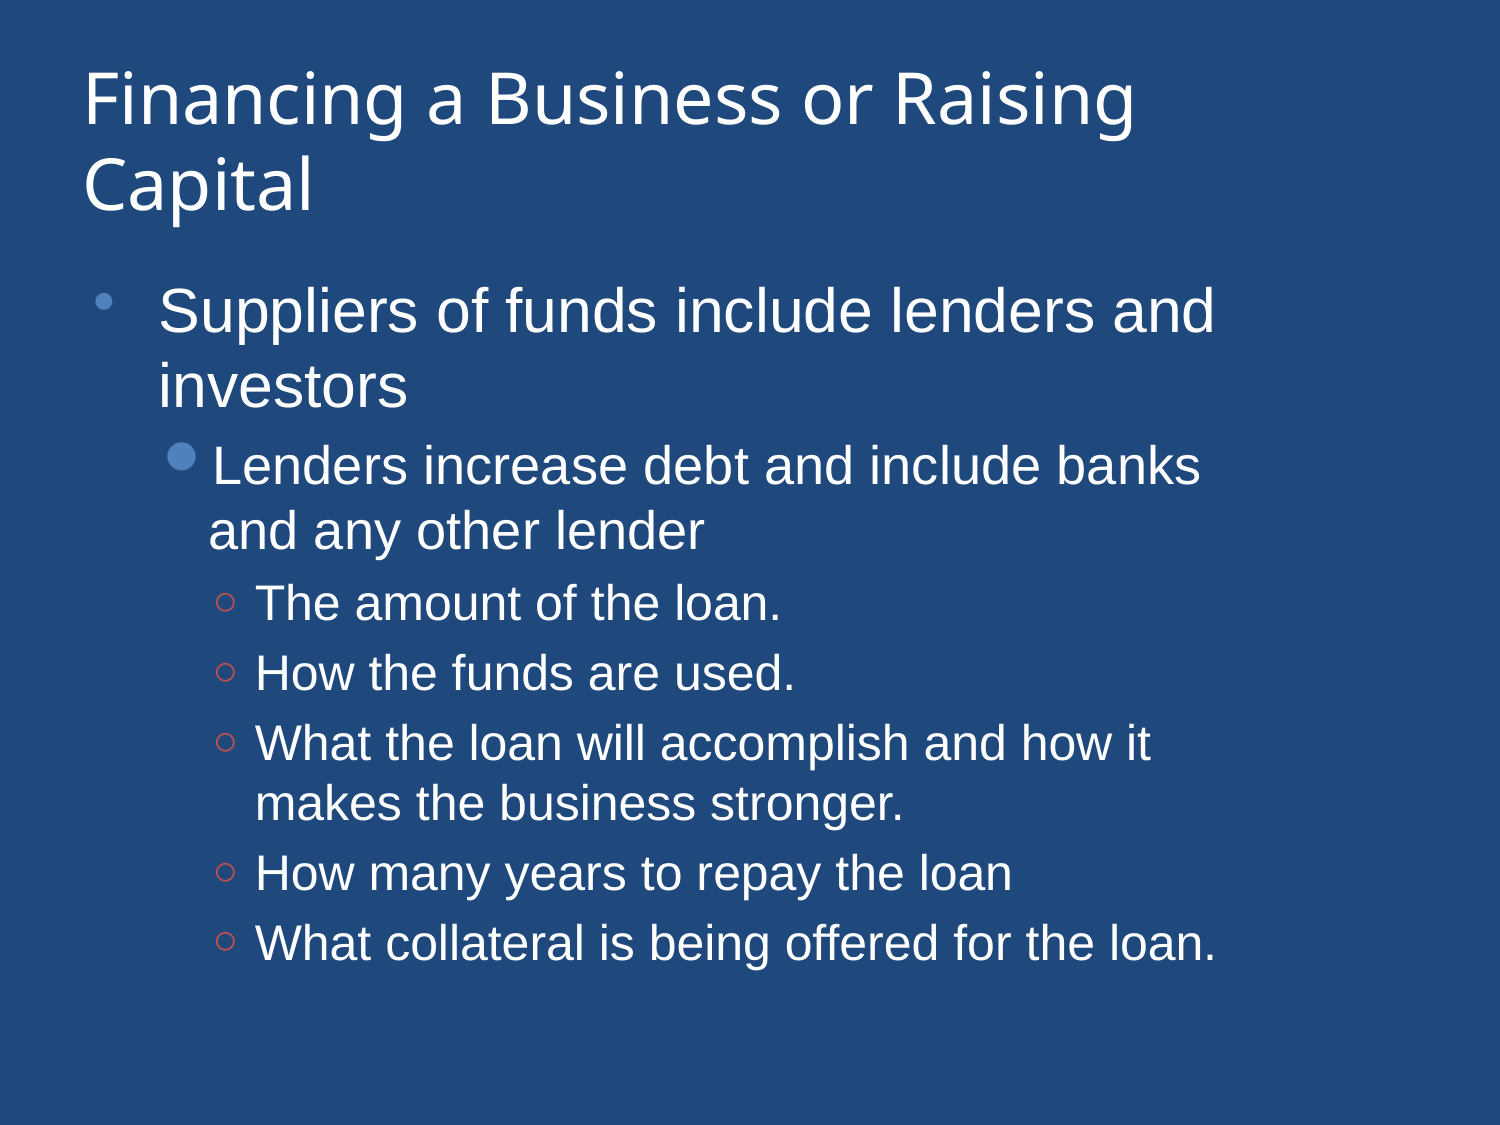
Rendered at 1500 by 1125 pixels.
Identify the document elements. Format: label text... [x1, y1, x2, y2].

list Suppliers of funds include lenders and investors Lenders increase debt and include banks and any other lender The amount of the loan. How the funds are used. What the loan will accomplish and how it makes the business stronger. How many years to repay the loan What collateral is being offered for the loan. [75, 262, 1300, 1005]
title Financing a Business or Raising Capital [75, 45, 1300, 233]
